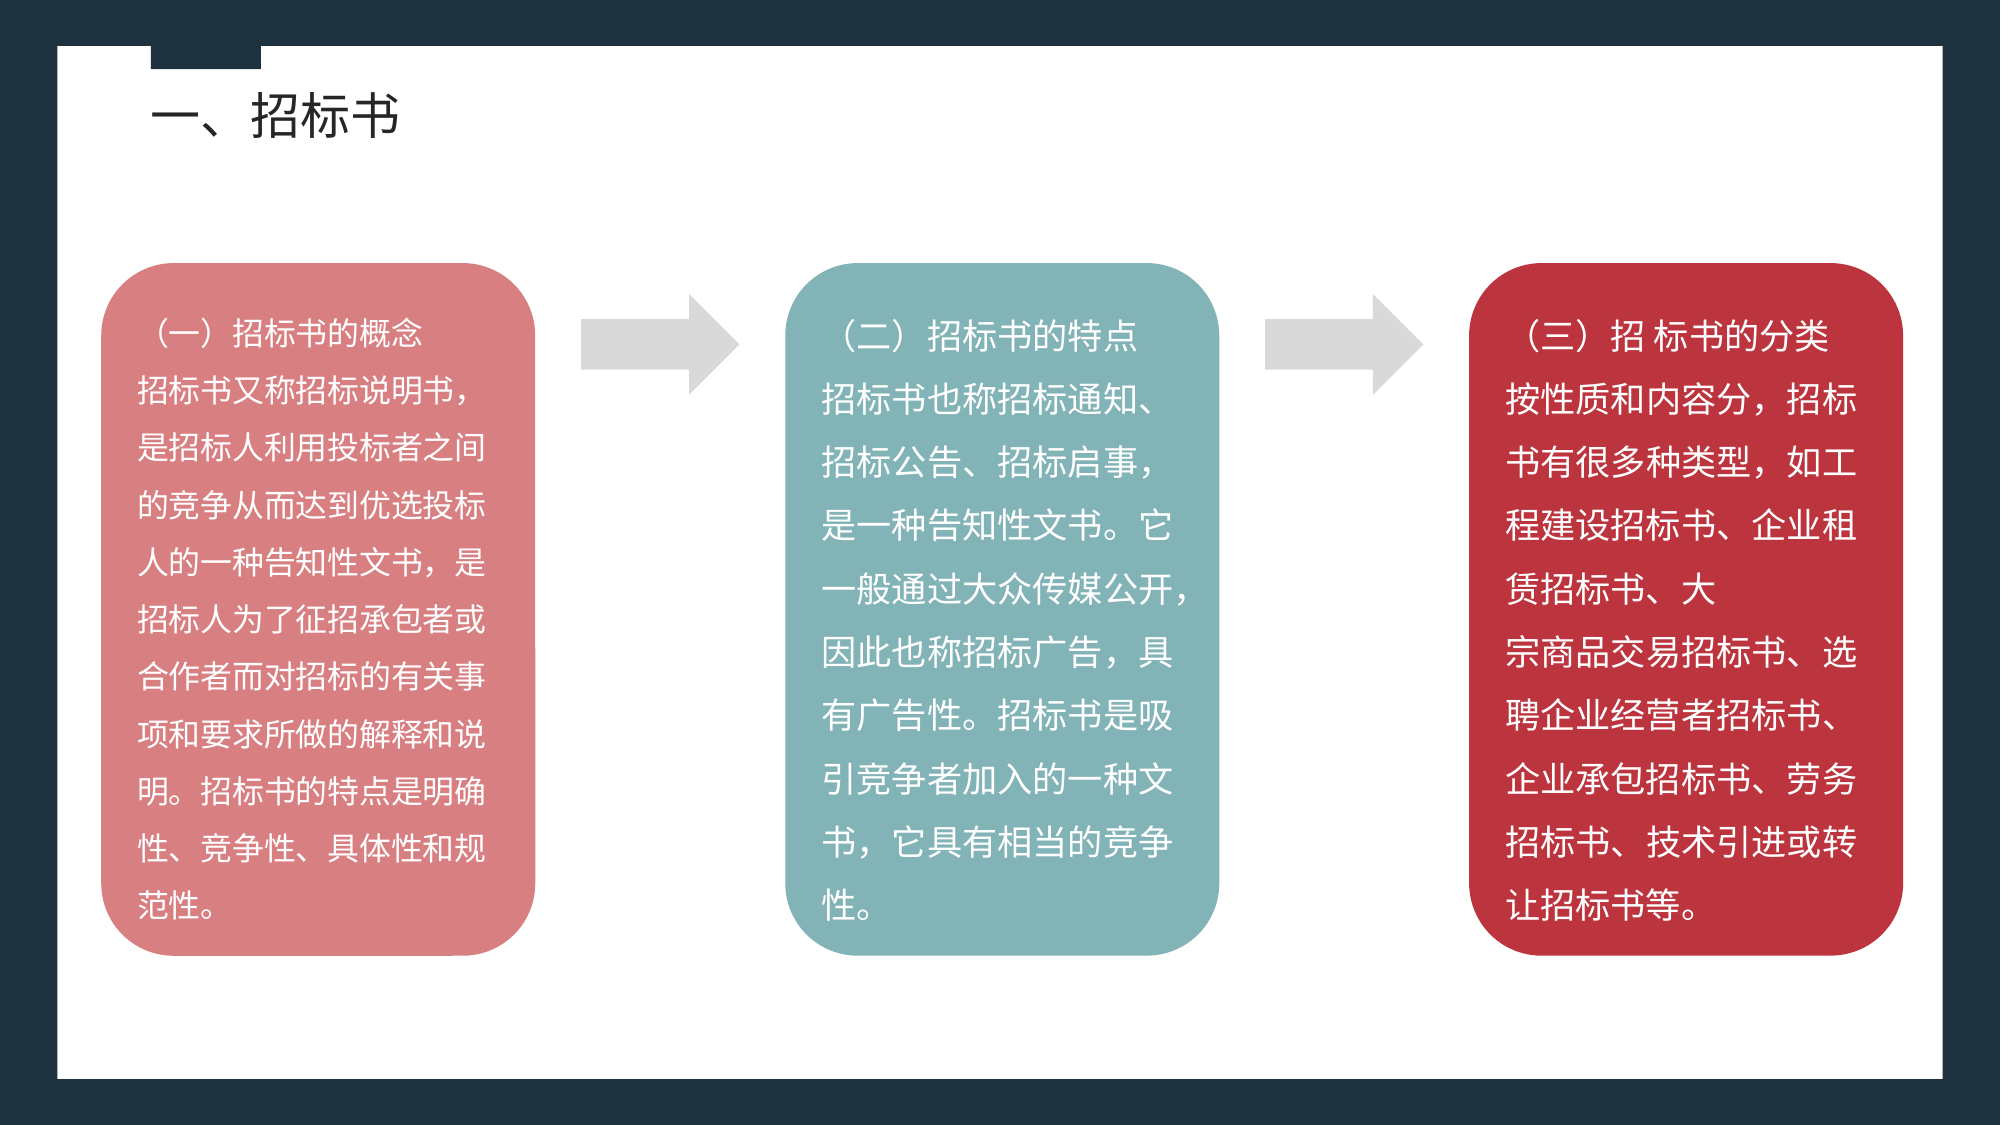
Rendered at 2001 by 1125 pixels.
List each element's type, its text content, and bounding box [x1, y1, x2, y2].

text_box 一、招标书 [150, 77, 820, 152]
text_box [1264, 291, 1425, 398]
text_box （三）招 标书的分类 按性质和内容分，招标书有很多种类型，如工程建设招标书、企业租赁招标书、大 宗商品交易招标书、选聘企业经营者招标书、企业承包招标书、劳务招标书、技术引进或转让招标书等。 [1468, 262, 1905, 957]
text_box （一）招标书的概念 招标书又称招标说明书，是招标人利用投标者之间的竞争从而达到优选投标人的一种告知性文书，是招标人为了征招承包者或合作者而对招标的有关事项和要求所做的解释和说明。招标书的特点是明确性、竞争性、具体性和规范性。 [100, 262, 537, 957]
text_box [580, 291, 741, 398]
text_box （二）招标书的特点 招标书也称招标通知、招标公告、招标启事，是一种告知性文书。它一般通过大众传媒公开，因此也称招标广告，具有广告性。招标书是吸引竞争者加入的一种文书，它具有相当的竞争性。 [784, 262, 1221, 957]
